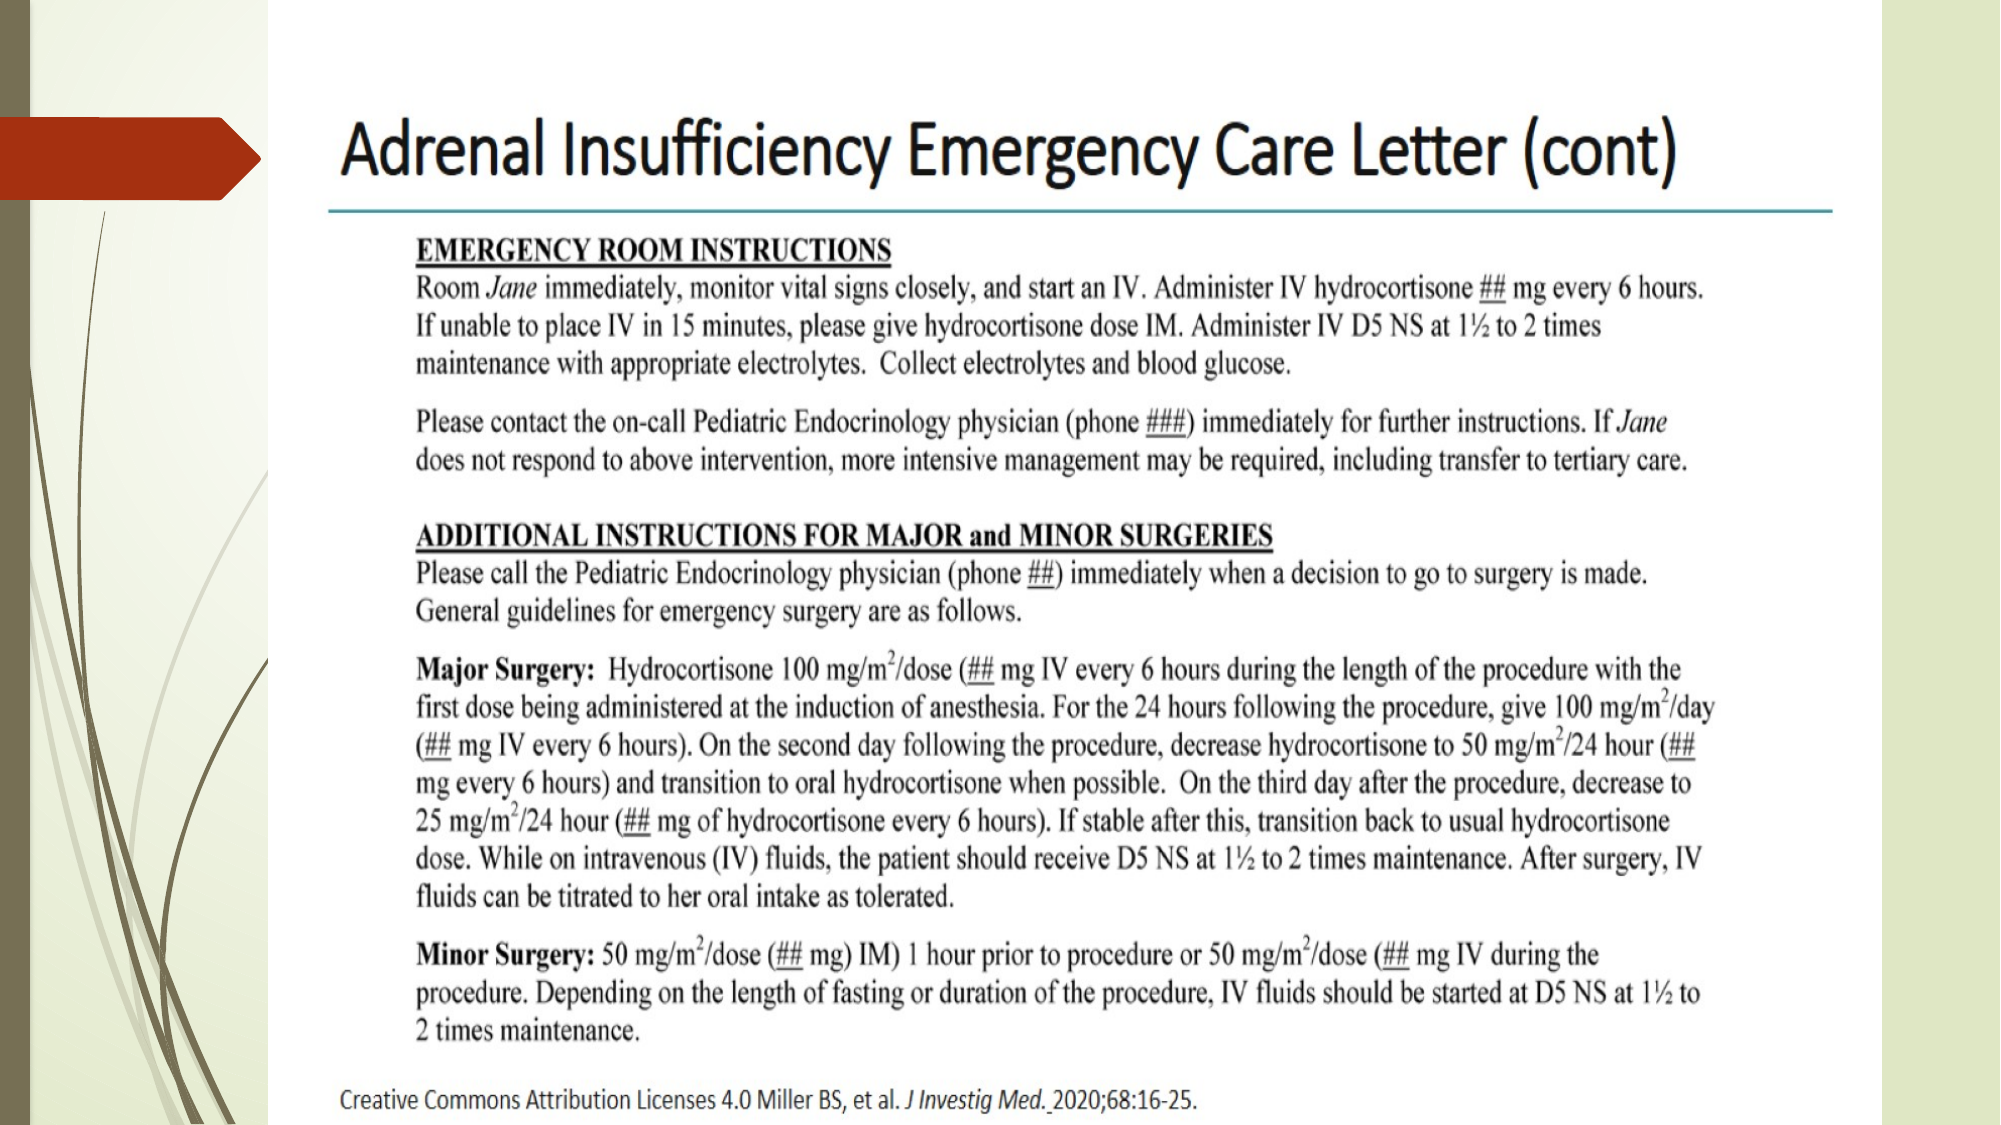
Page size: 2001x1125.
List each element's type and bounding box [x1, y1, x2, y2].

picture [268, 0, 1882, 1125]
